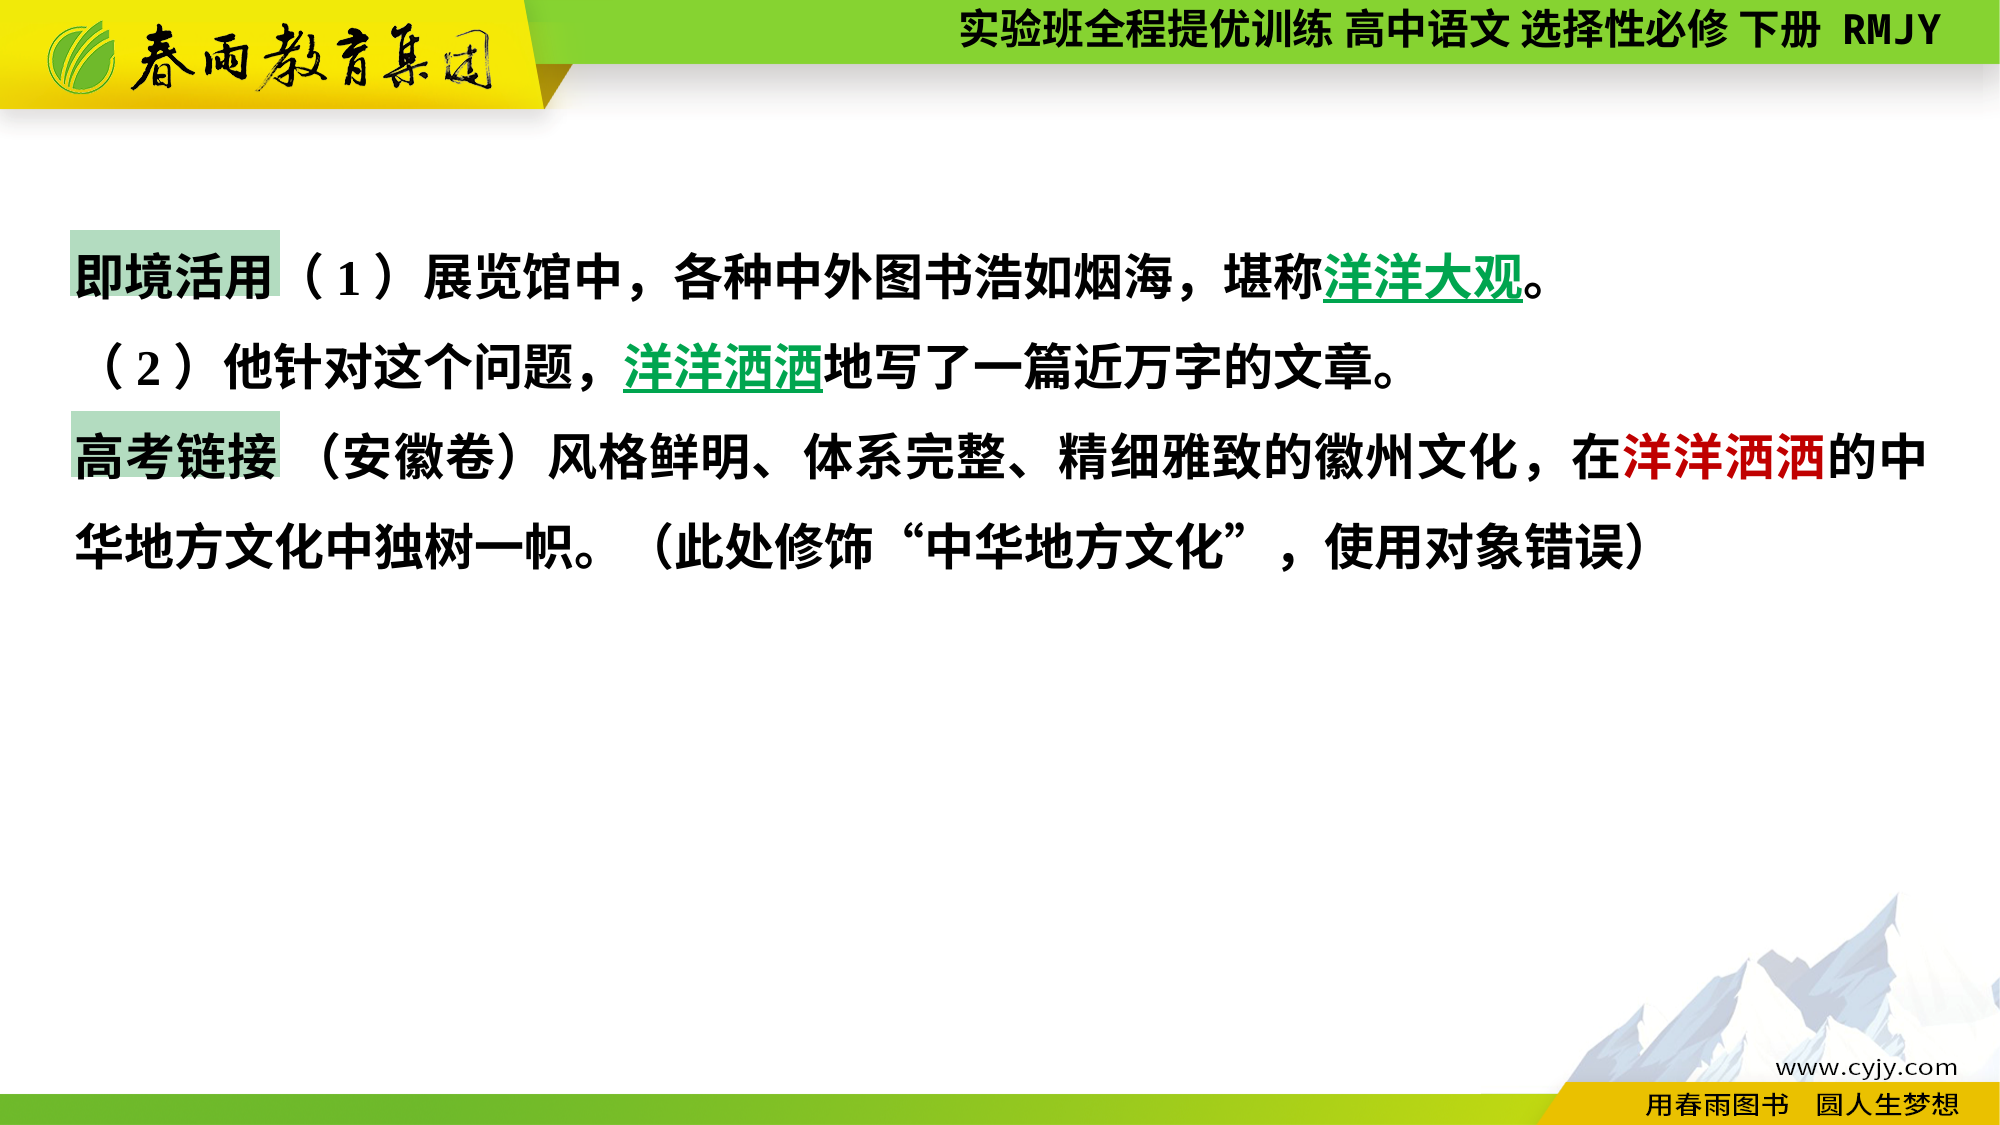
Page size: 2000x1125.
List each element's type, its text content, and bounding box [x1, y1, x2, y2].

picture [0, 0, 2000, 1125]
list 即境活用（1）展览馆中，各种中外图书浩如烟海，堪称洋洋大观。 （2）他针对这个问题，洋洋洒洒地写了一篇近万字的文章。 高考链接 （安徽卷）风格鲜明、体系完整、精细雅致的徽州文化，在洋洋洒洒的中华地方文化中独树一帜。（此处修饰“中华地方文化”，使用对象错误） [59, 208, 1944, 587]
